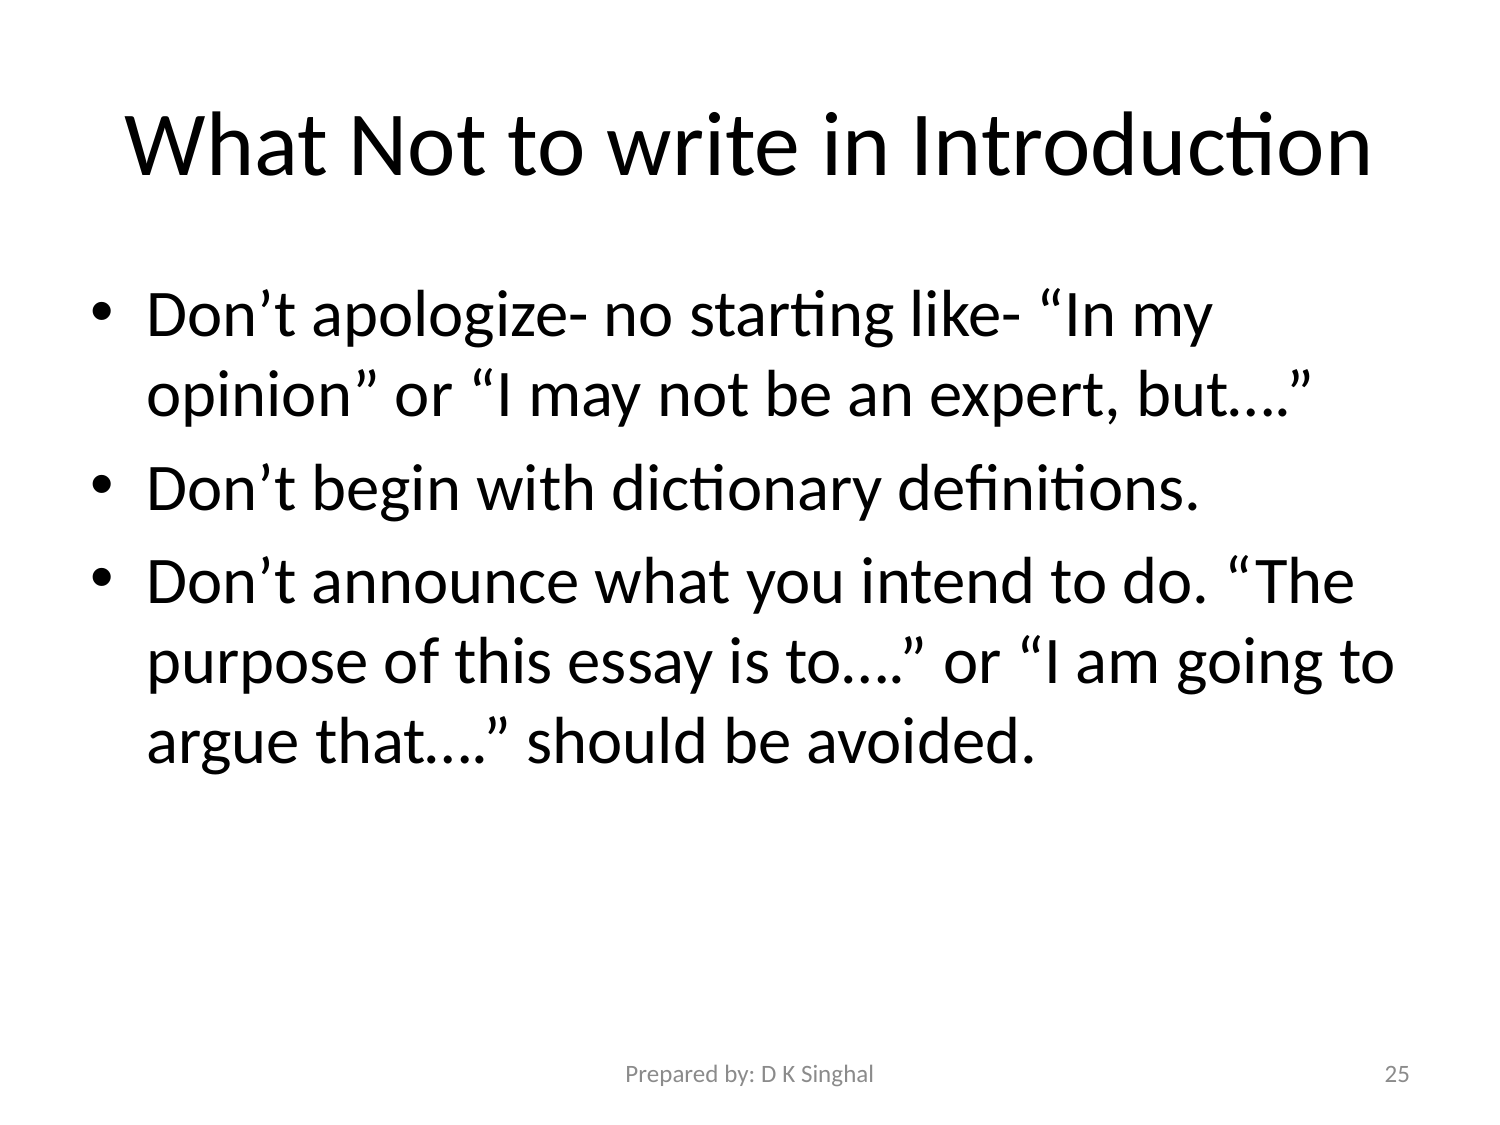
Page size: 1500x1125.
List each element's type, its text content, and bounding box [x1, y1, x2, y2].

title What Not to write in Introduction [75, 45, 1425, 233]
list Don’t apologize- no starting like- “In my opinion” or “I may not be an expert, but….” Don’t begin with dictionary definitions. Don’t announce what you intend to do. “The purpose of this essay is to….” or “I am going to argue that….” should be avoided. [75, 262, 1425, 1005]
slide_number 25 [1074, 1042, 1425, 1103]
footer Prepared by: D K Singhal [512, 1042, 988, 1103]
